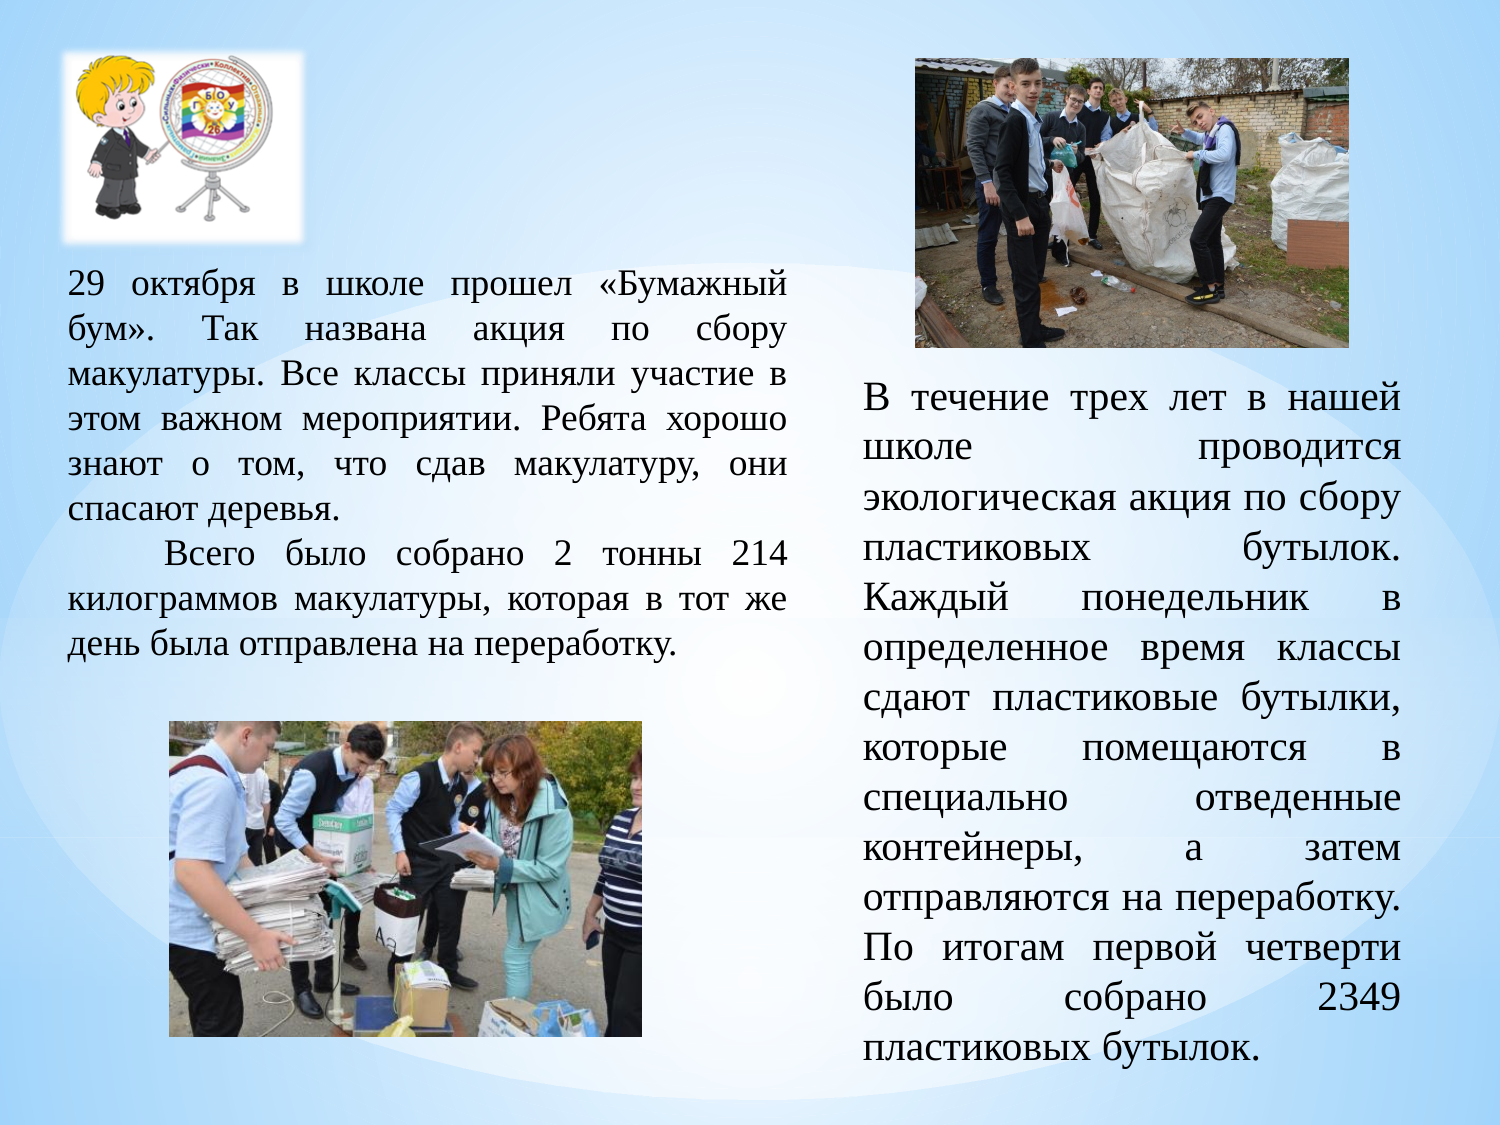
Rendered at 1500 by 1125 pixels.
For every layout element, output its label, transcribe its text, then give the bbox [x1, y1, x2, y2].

picture [915, 58, 1350, 348]
picture [52, 42, 319, 259]
text_box 29 октября в школе прошел «Бумажный бум». Так названа акция по сбору макулатуры. Все классы приняли участие в этом важном мероприятии. Ребята хорошо знают о том, что сдав макулатуру, они спасают деревья. Всего было собрано 2 тонны 214 килограммов макулатуры, которая в тот же день была отправлена на переработку. [53, 250, 803, 671]
text_box В течение трех лет в нашей школе проводится экологическая акция по сбору пластиковых бутылок. Каждый понедельник в определенное время классы сдают пластиковые бутылки, которые помещаются в специально отведенные контейнеры, а затем отправляются на переработку. По итогам первой четверти было собрано 2349 пластиковых бутылок. [848, 361, 1417, 1076]
picture [169, 721, 643, 1037]
